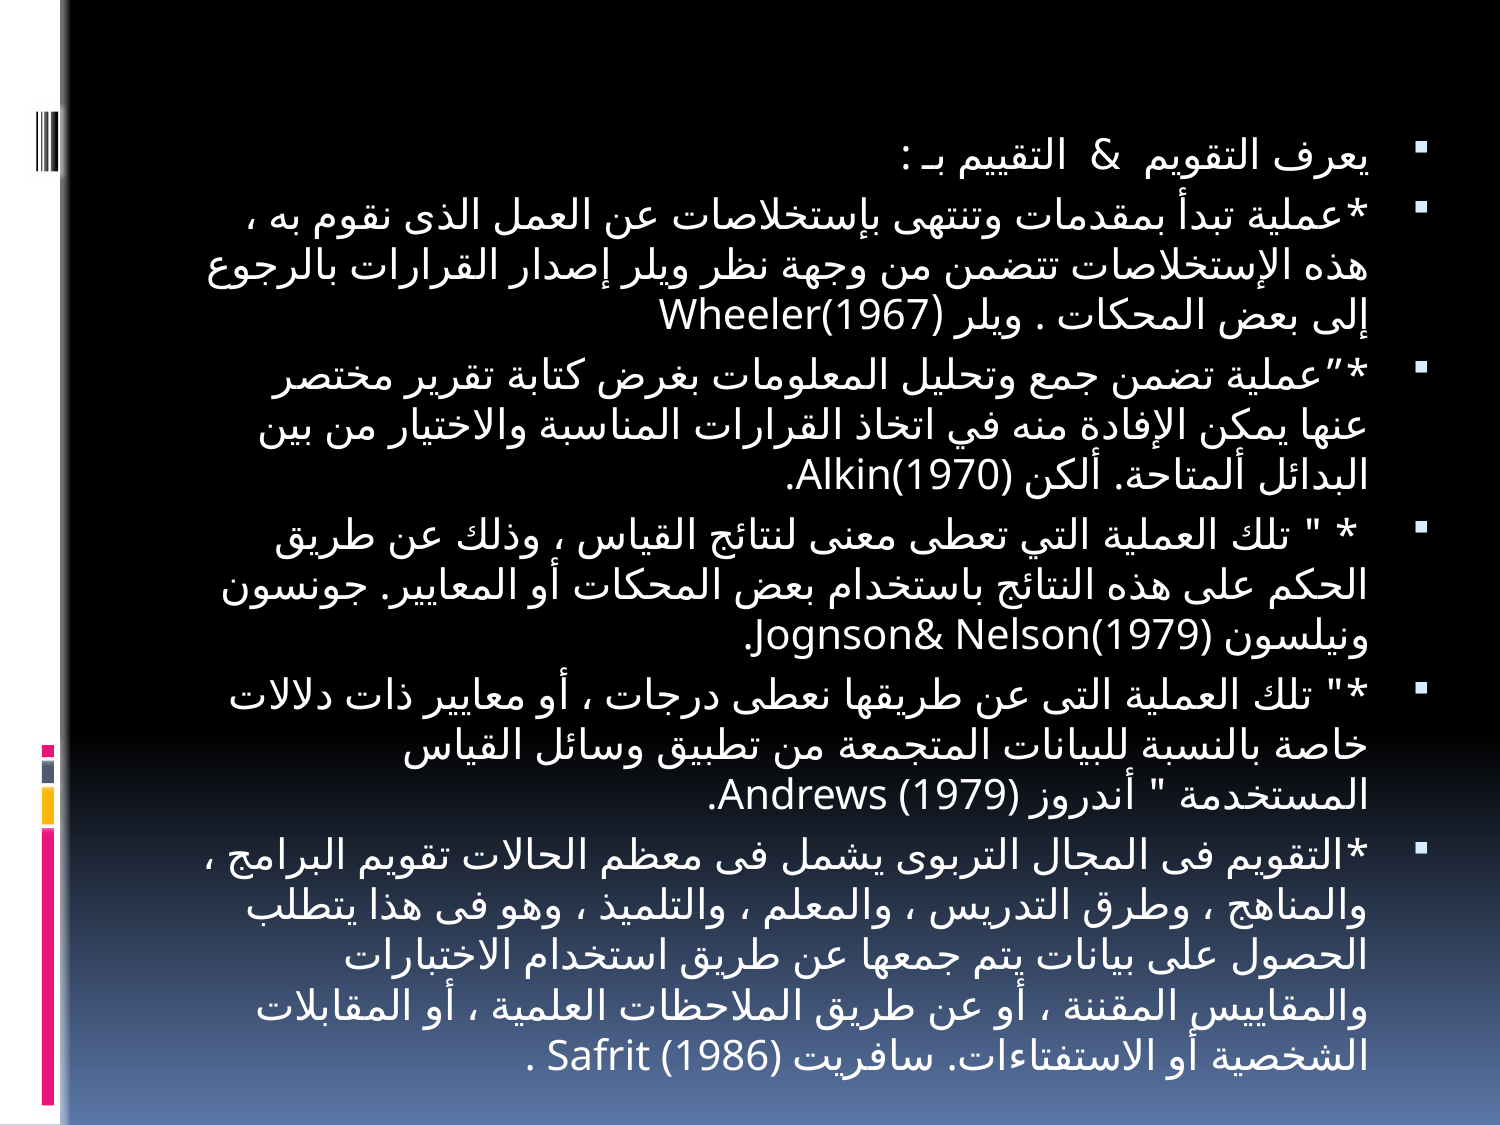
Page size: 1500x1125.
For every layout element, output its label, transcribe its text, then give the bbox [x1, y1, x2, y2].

list يعرف التقويم & التقييم بـ : *عملية تبدأ بمقدمات وتنتهى بإستخلاصات عن العمل الذى نقوم به ، هذه الإستخلاصات تتضمن من وجهة نظر ويلر إصدار القرارات بالرجوع إلى بعض المحكات . ويلر (Wheeler(1967 *”عملية تضمن جمع وتحليل المعلومات بغرض كتابة تقرير مختصر عنها يمكن الإفادة منه في اتخاذ القرارات المناسبة والاختيار من بين البدائل ألمتاحة. ألكن Alkin(1970). * " تلك العملية التي تعطى معنى لنتائج القياس ، وذلك عن طريق الحكم على هذه النتائج باستخدام بعض المحكات أو المعايير. جونسون ونيلسون Jognson& Nelson(1979). *" تلك العملية التى عن طريقها نعطى درجات ، أو معايير ذات دلالات خاصة بالنسبة للبيانات المتجمعة من تطبيق وسائل القياس المستخدمة " أندروز Andrews (1979). *التقويم فى المجال التربوى يشمل فى معظم الحالات تقويم البرامج ، والمناهج ، وطرق التدريس ، والمعلم ، والتلميذ ، وهو فى هذا يتطلب الحصول على بيانات يتم جمعها عن طريق استخدام الاختبارات والمقاييس المقننة ، أو عن طريق الملاحظات العلمية ، أو المقابلات الشخصية أو الاستفتاءات. سافريت Safrit (1986) . [187, 120, 1450, 1100]
